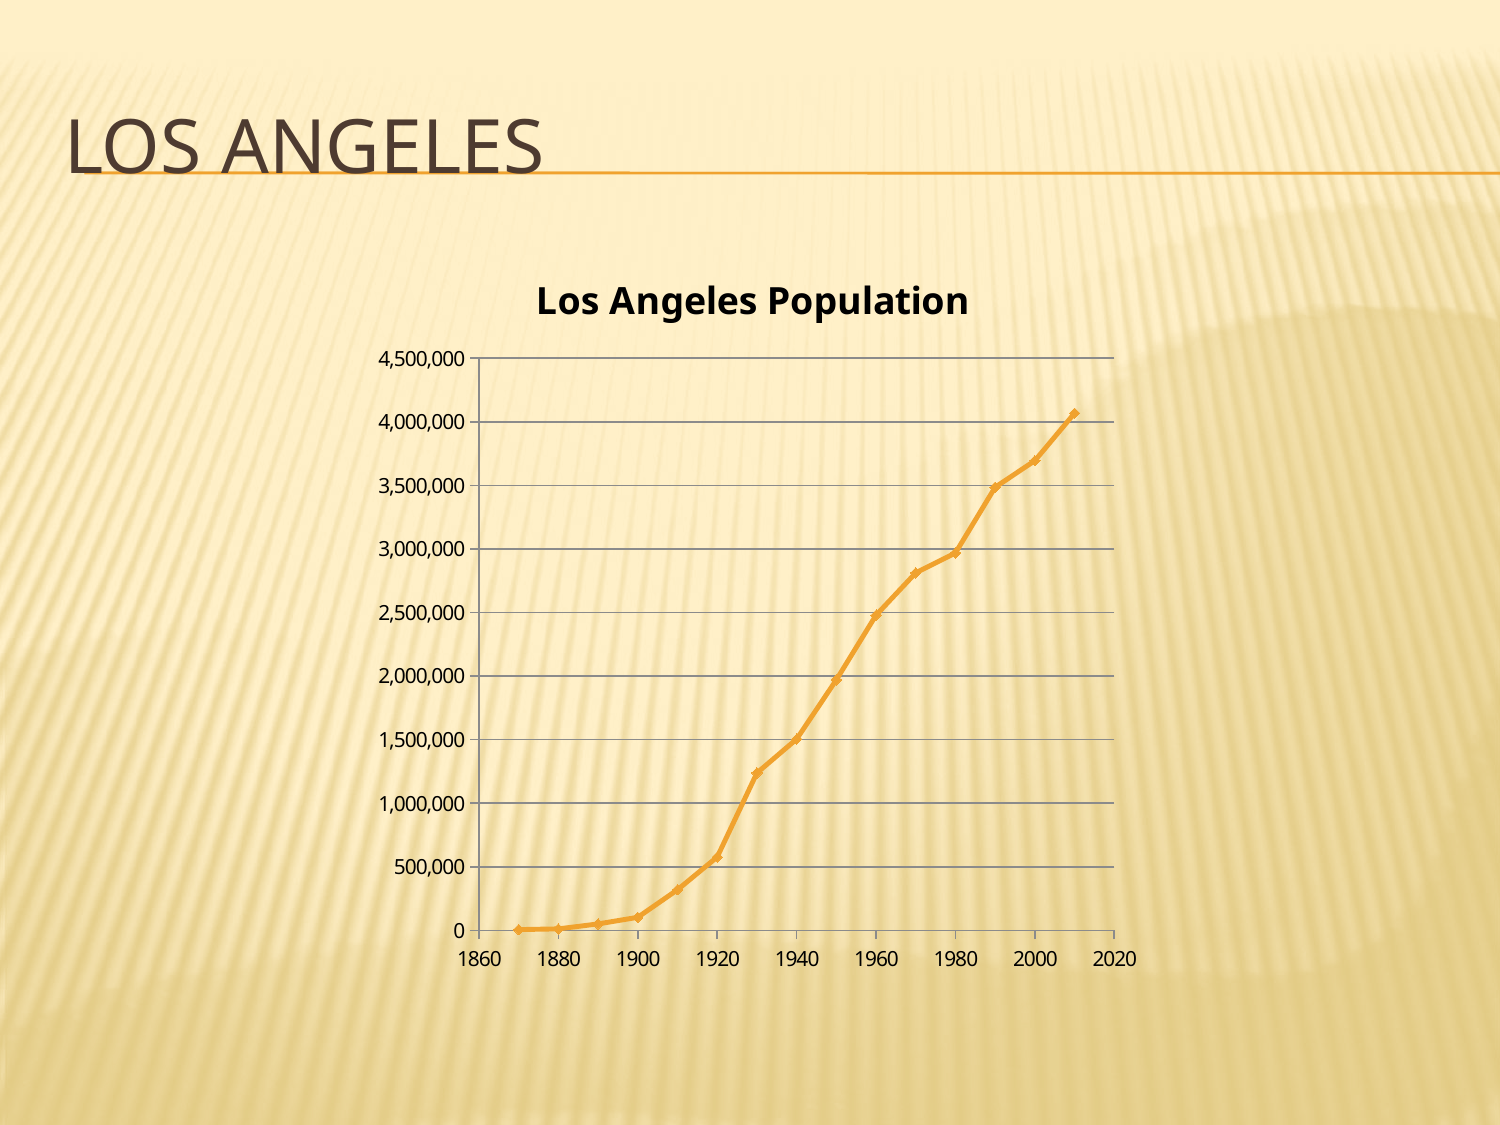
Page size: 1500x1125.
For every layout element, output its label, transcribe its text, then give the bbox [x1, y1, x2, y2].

title Los Angeles [49, 75, 1475, 213]
chart [312, 262, 1388, 1019]
